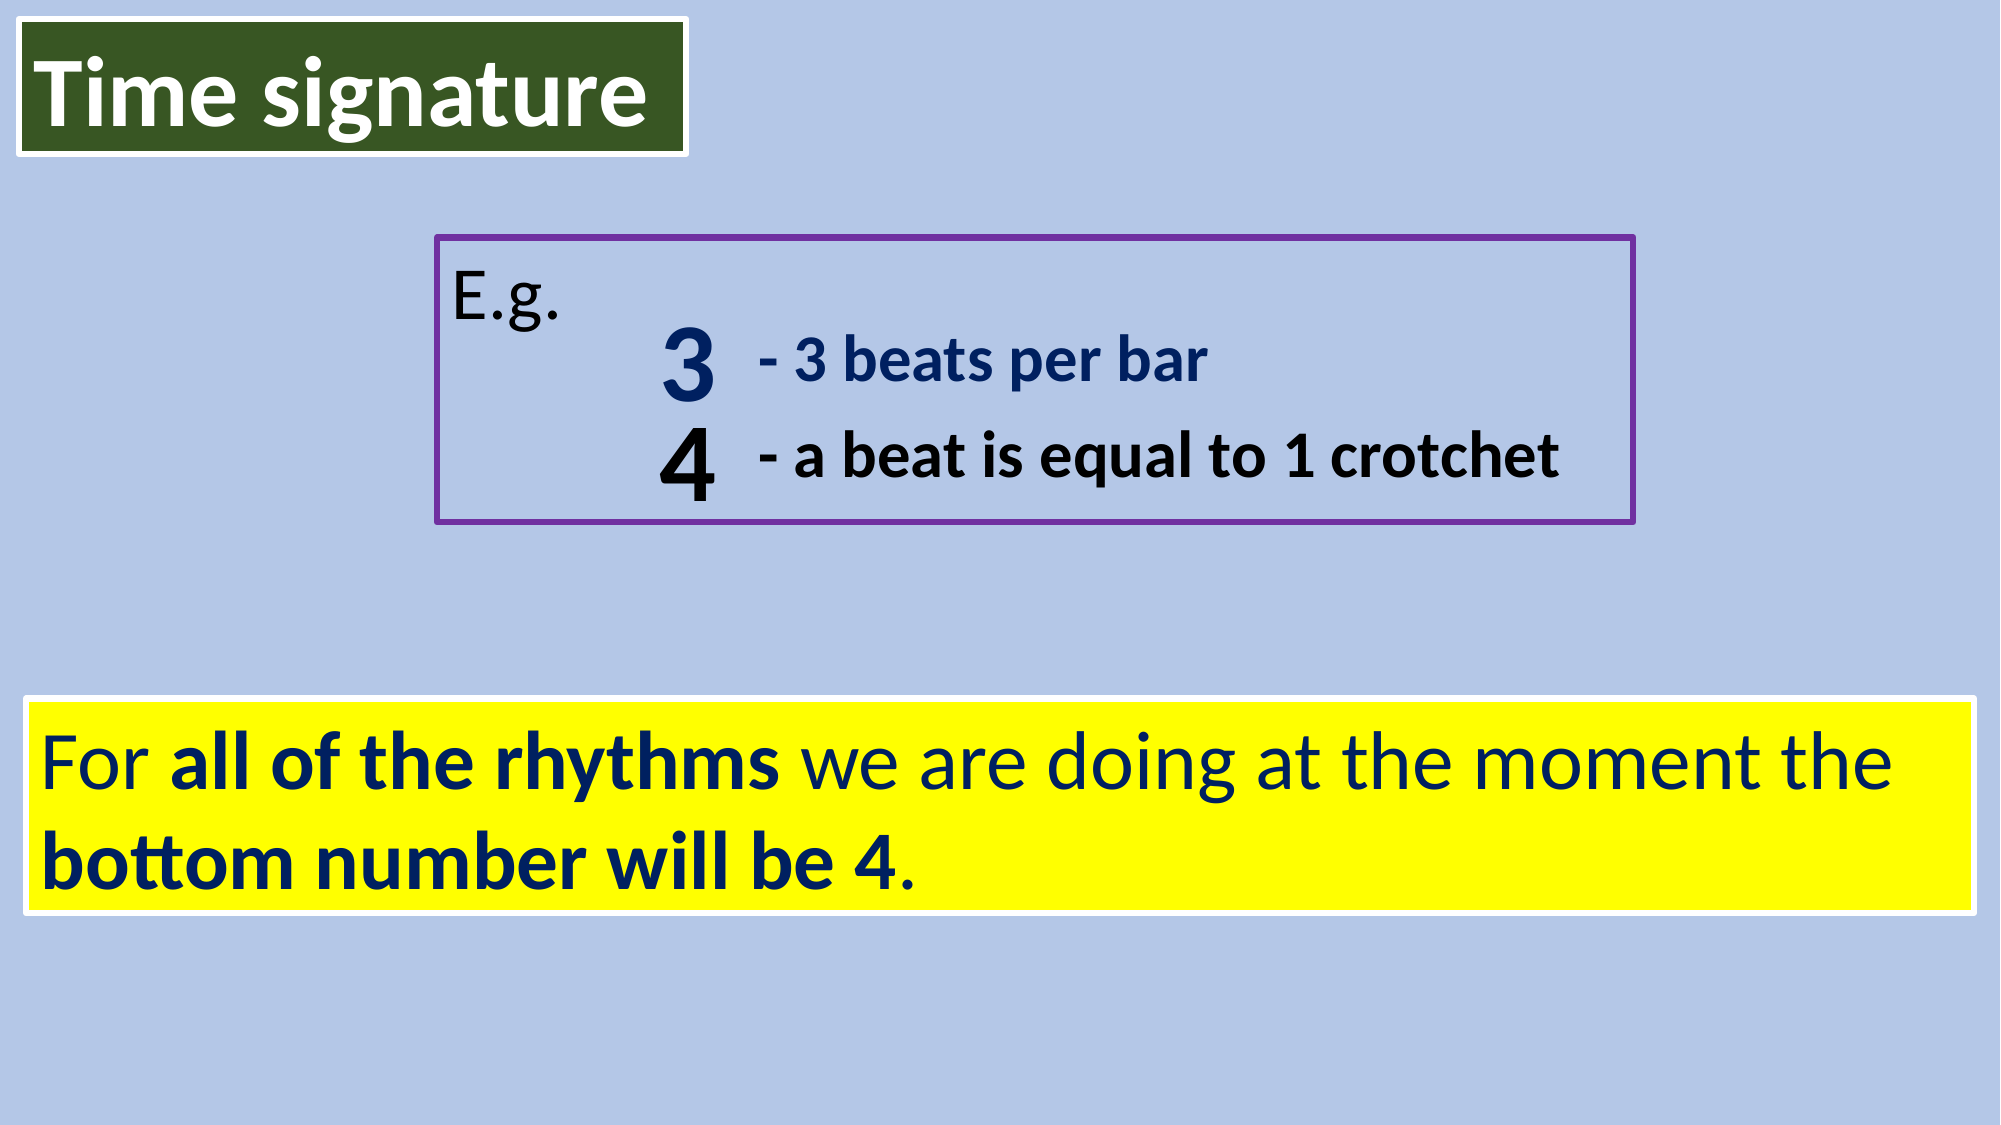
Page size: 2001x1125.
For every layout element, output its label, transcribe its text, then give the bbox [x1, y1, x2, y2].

text_box E.g. [436, 237, 1634, 523]
text_box 3 [644, 281, 728, 381]
text_box - a beat is equal to 1 crotchet [743, 403, 1634, 498]
text_box 4 [644, 381, 728, 532]
text_box Time signature [18, 19, 687, 154]
text_box For all of the rhythms we are doing at the moment the bottom number will be 4. [26, 698, 1974, 914]
text_box - 3 beats per bar [743, 307, 1512, 402]
